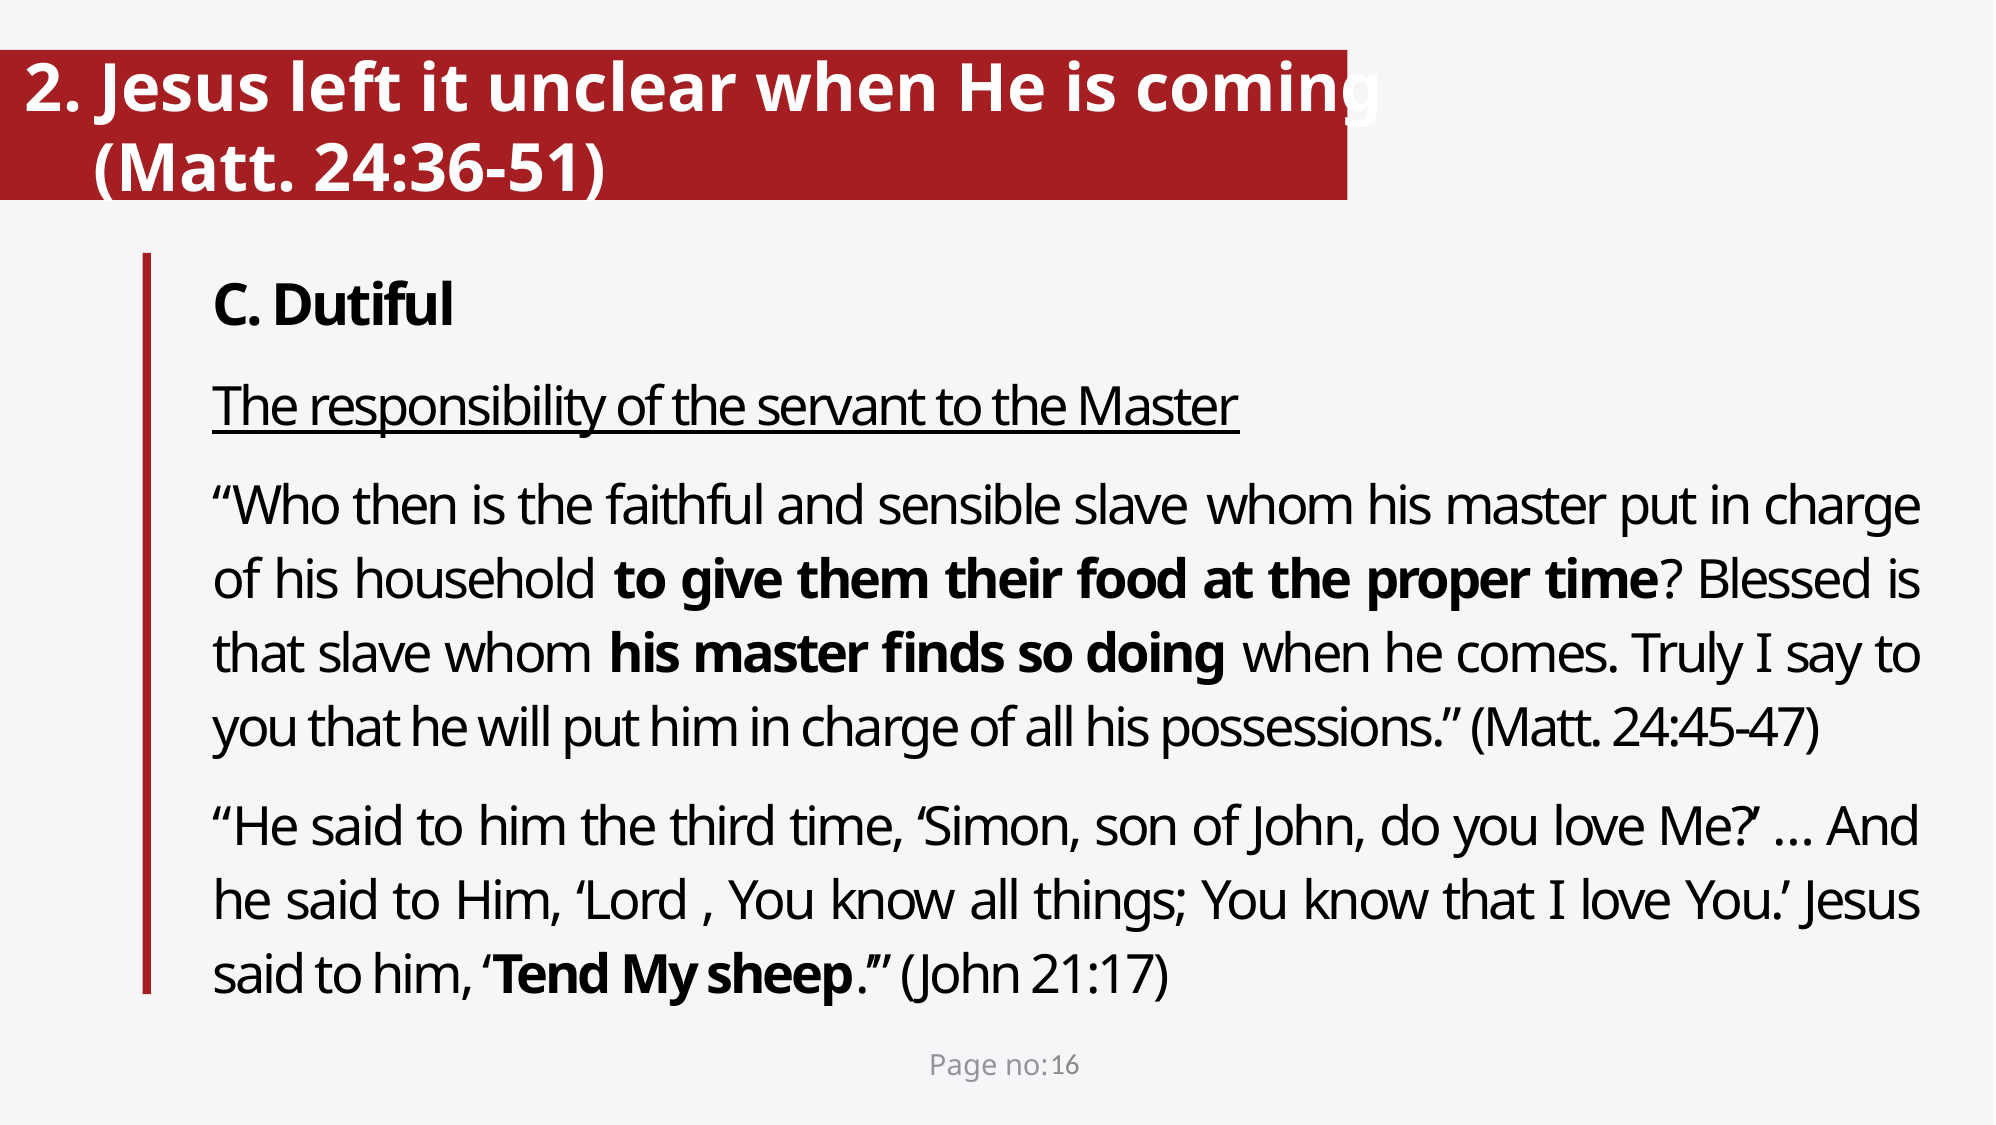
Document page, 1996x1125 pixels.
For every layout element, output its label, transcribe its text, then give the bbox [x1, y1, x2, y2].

title 2. Jesus left it unclear when He is coming (Matt. 24:36-51) [10, 62, 1806, 188]
subtitle C. Dutiful The responsibility of the servant to the Master “Who then is the faithful and sensible slave whom his master put in charge of his household to give them their food at the proper time? Blessed is that slave whom his master finds so doing when he comes. Truly I say to you that he will put him in charge of all his possessions.” (Matt. 24:45-47) “He said to him the third time, ‘Simon, son of John, do you love Me?’ … And he said to Him, ‘Lord , You know all things; You know that I love You.’ Jesus said to him, ‘Tend My sheep.’” (John 21:17) [197, 249, 1936, 1000]
